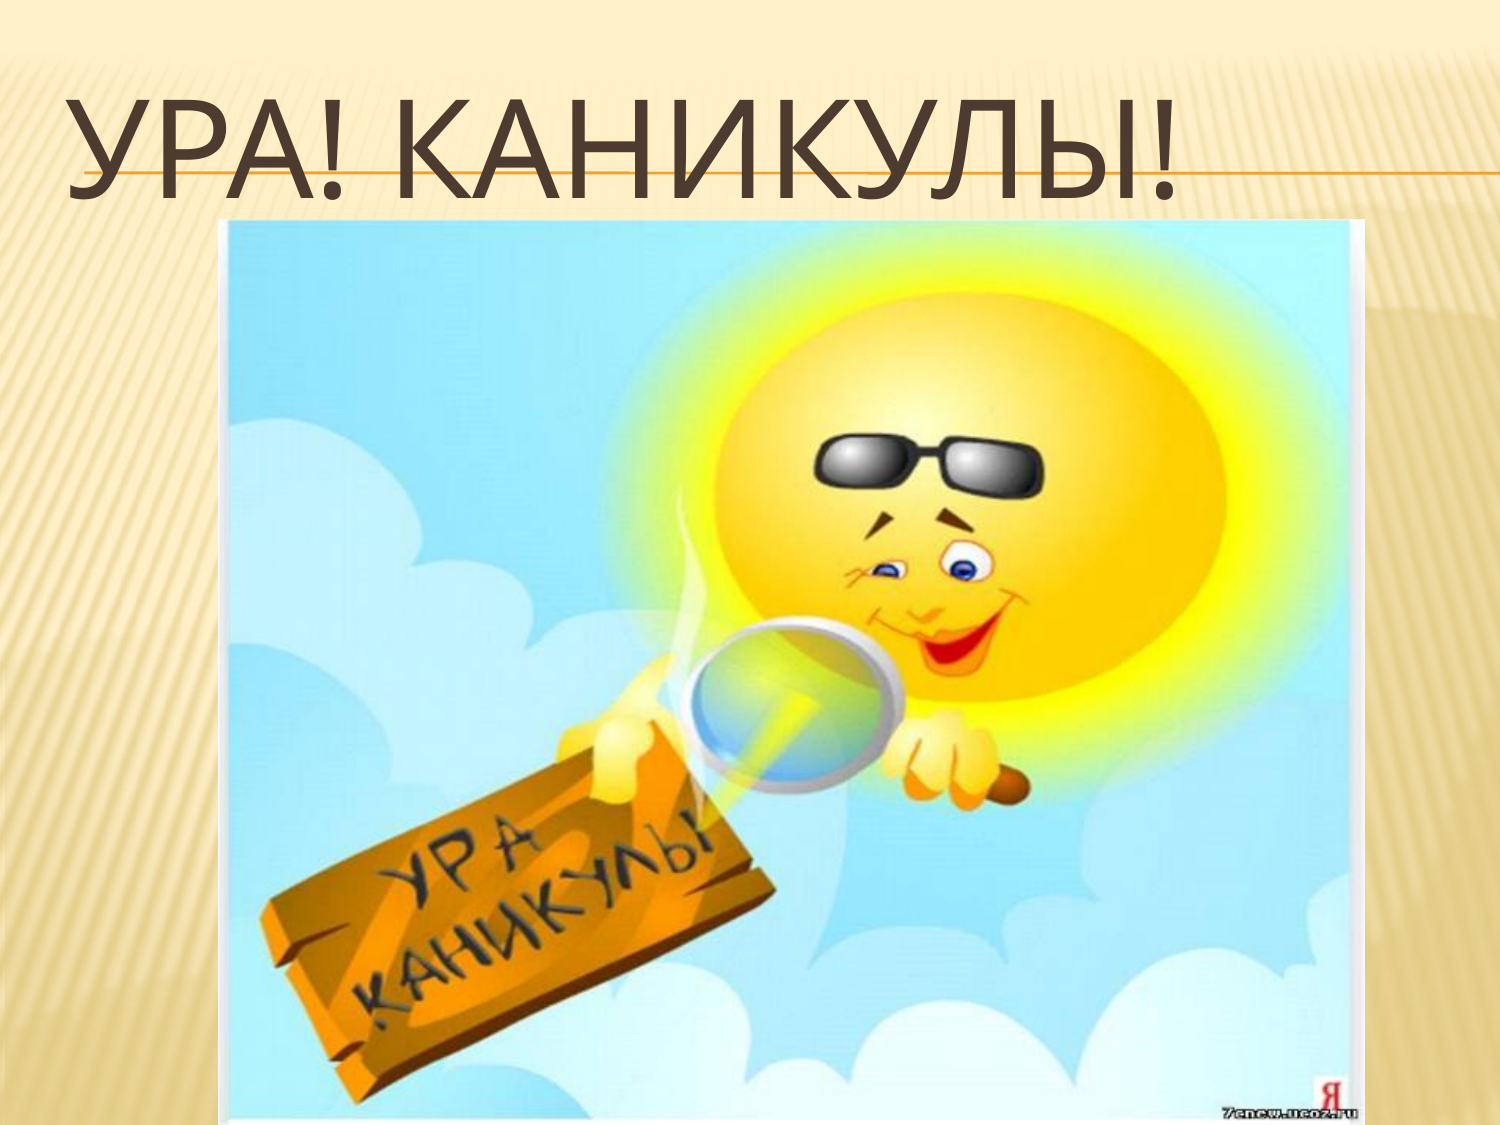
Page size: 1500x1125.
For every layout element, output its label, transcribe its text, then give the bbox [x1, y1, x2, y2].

title Ура! каникулы! [50, 75, 1475, 213]
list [218, 219, 1365, 1125]
